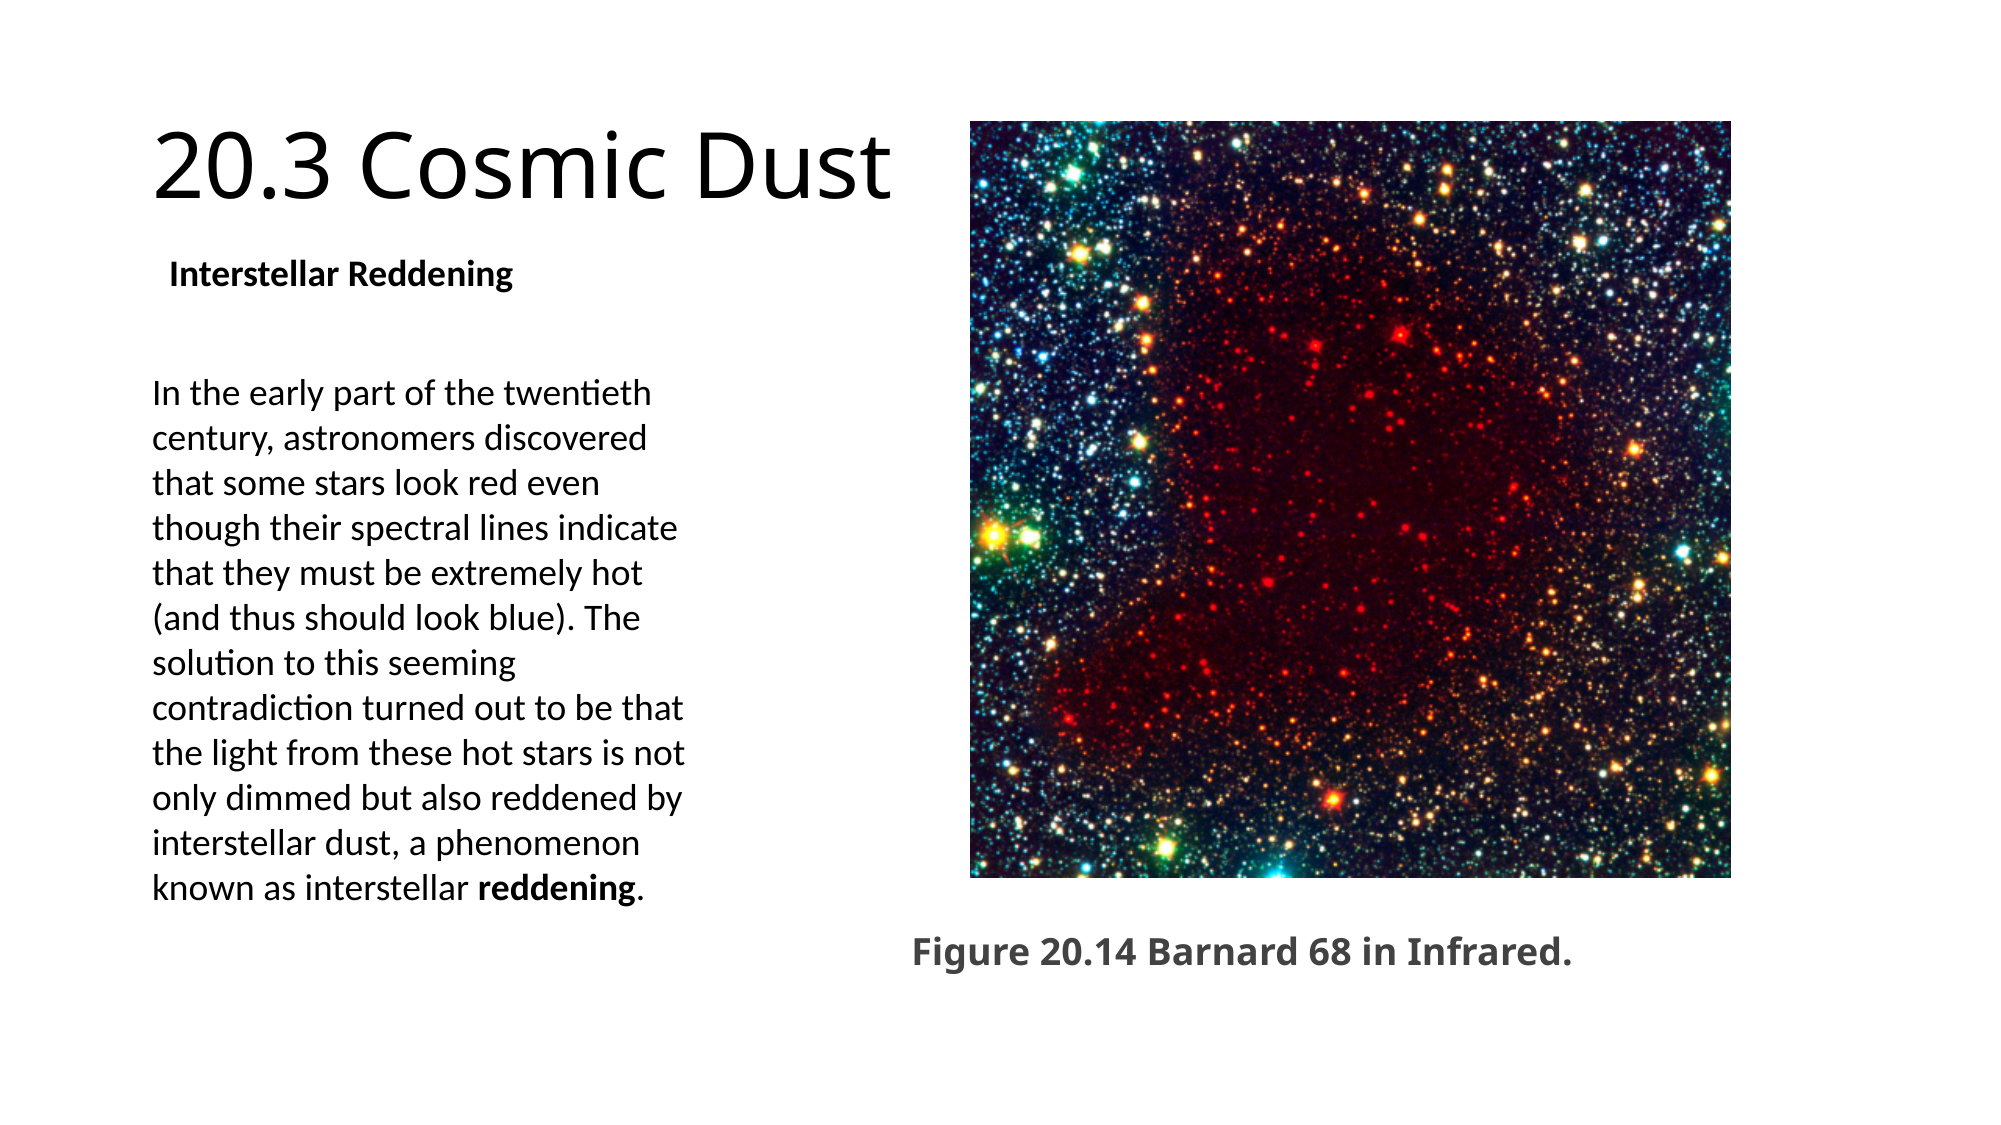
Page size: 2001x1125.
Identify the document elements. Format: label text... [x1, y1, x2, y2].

picture [970, 121, 1731, 878]
text_box Interstellar Reddening [154, 241, 950, 301]
picture [1289, 869, 1308, 878]
text_box In the early part of the twentieth century, astronomers discovered that some stars look red even though their spectral lines indicate that they must be extremely hot (and thus should look blue). The solution to this seeming contradiction turned out to be that the light from these hot stars is not only dimmed but also reddened by interstellar dust, a phenomenon known as interstellar reddening. [137, 360, 723, 915]
text_box Figure 20.14 Barnard 68 in Infrared. [896, 920, 1589, 981]
title 20.3 Cosmic Dust [137, 59, 2000, 278]
